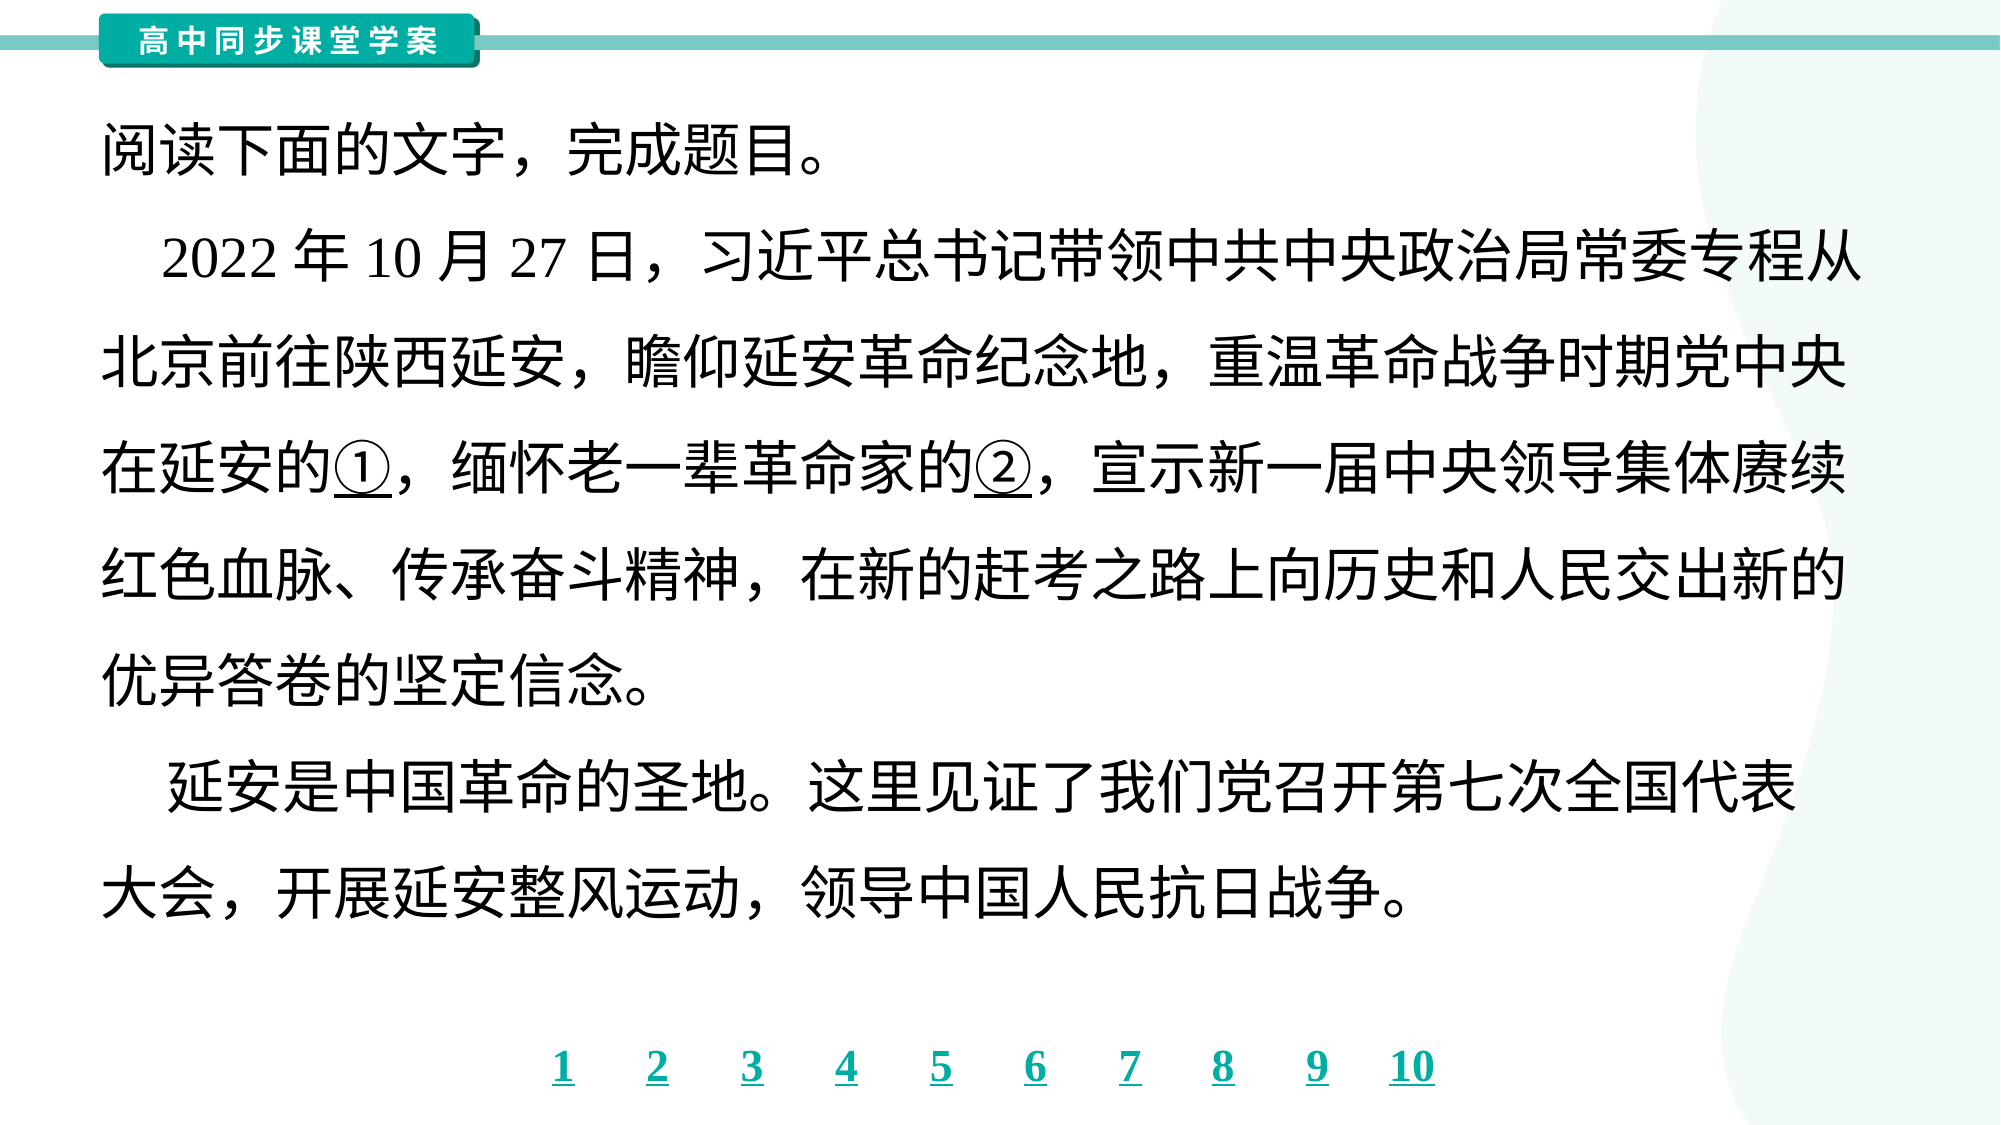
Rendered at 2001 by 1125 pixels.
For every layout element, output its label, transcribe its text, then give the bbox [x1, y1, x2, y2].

picture [0, 0, 2000, 1125]
text_box 阅读下面的文字，完成题目。 2022年10月27日，习近平总书记带领中共中央政治局常委专程从 北京前往陕西延安，瞻仰延安革命纪念地，重温革命战争时期党中央 在延安的①，缅怀老一辈革命家的②，宣示新一届中央领导集体赓续 红色血脉、传承奋斗精神，在新的赶考之路上向历史和人民交出新的 优异答卷的坚定信念。 延安是中国革命的圣地。这里见证了我们党召开第七次全国代表 大会，开展延安整风运动，领导中国人民抗日战争。 [100, 76, 1899, 927]
